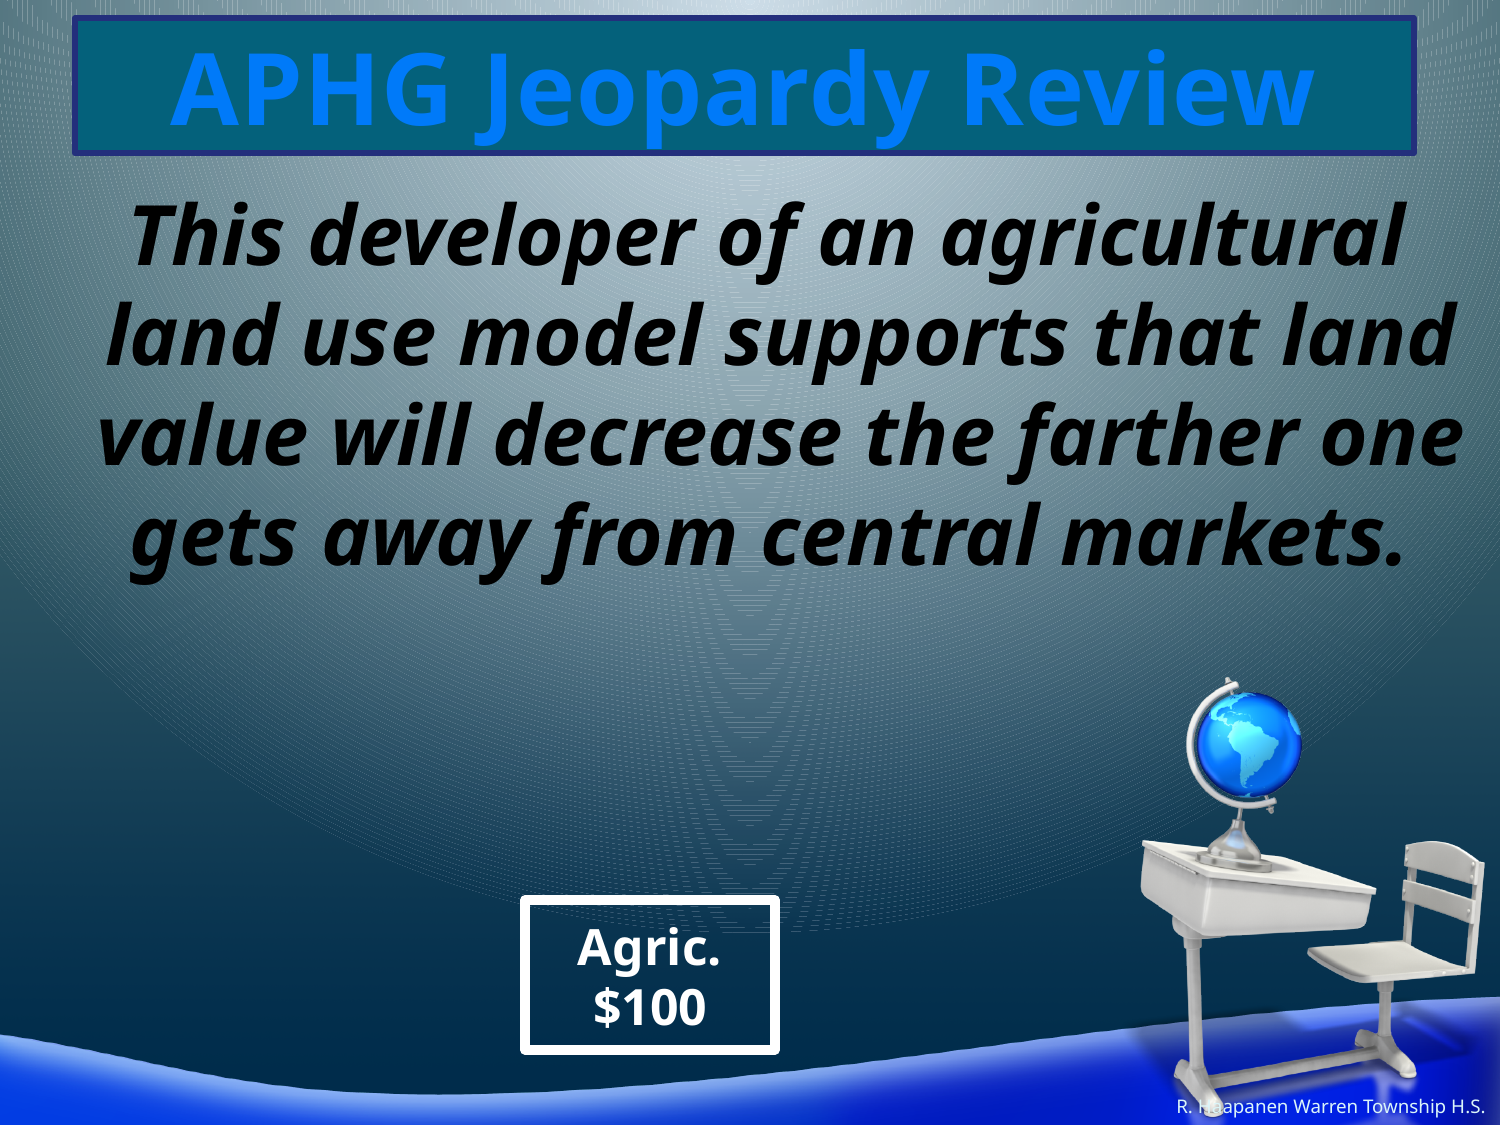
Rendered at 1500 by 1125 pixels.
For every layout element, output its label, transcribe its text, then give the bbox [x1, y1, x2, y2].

picture [0, 0, 1500, 1125]
list This developer of an agricultural land use model supports that land value will decrease the farther one gets away from central markets. [33, 174, 1500, 825]
text_box Agric. $100 [525, 899, 775, 1050]
footer R. Haapanen Warren Township H.S. [1025, 1087, 1500, 1125]
